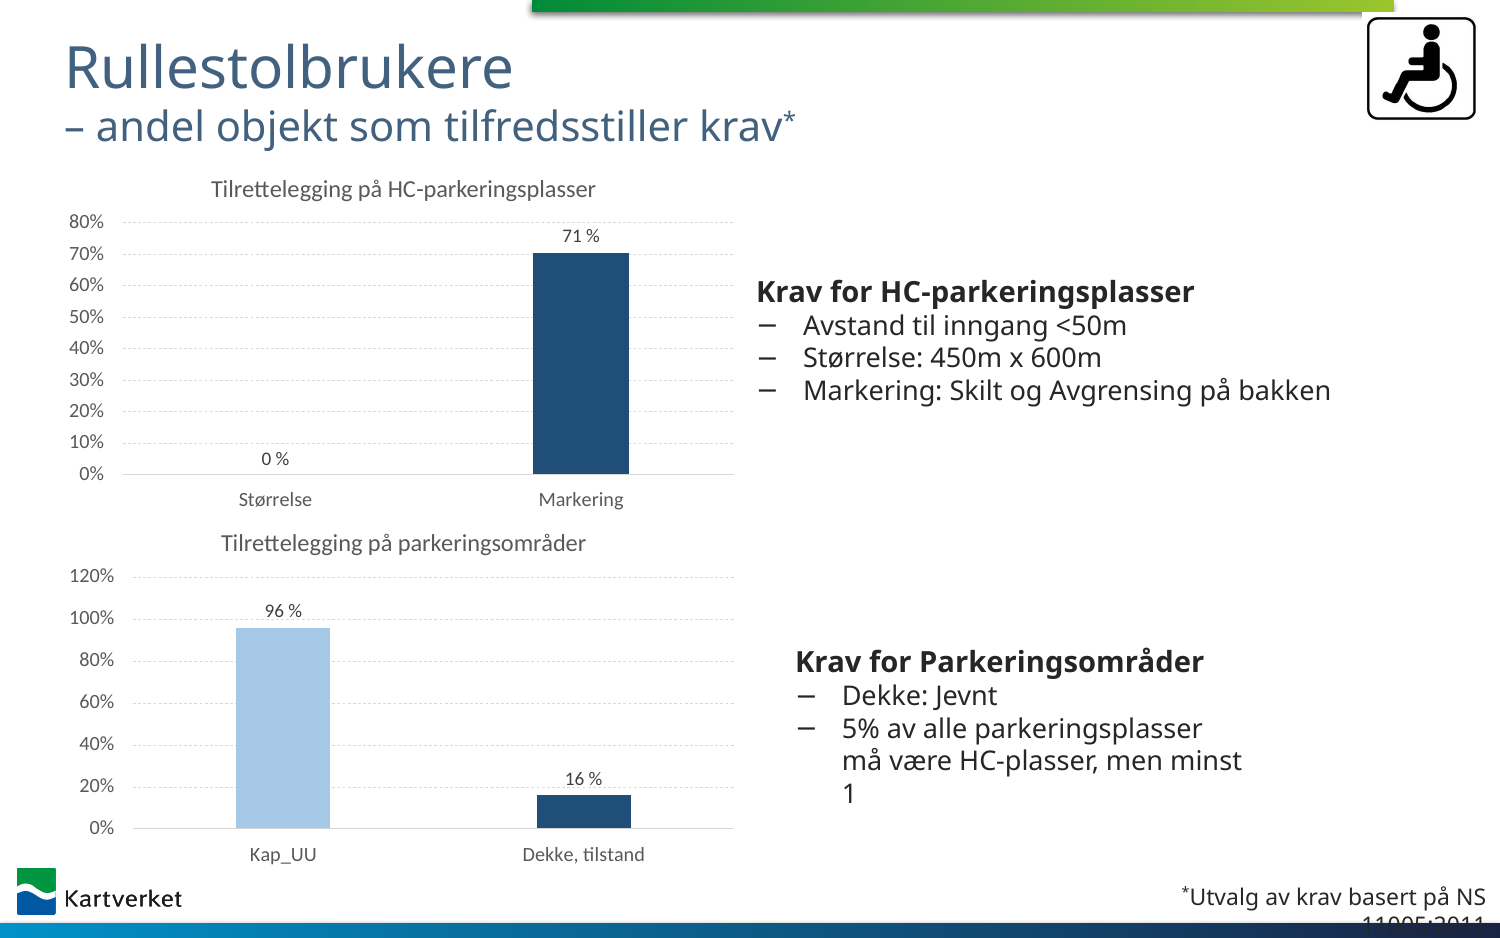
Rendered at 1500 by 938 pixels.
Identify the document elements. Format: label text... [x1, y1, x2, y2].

text_box Rullestolbrukere – andel objekt som tilfredsstiller krav* [49, 25, 1431, 158]
text_box Krav for HC-parkeringsplasser Avstand til inngang <50m Størrelse: 450m x 600m Markering: Skilt og Avgrensing på bakken [750, 265, 1346, 413]
picture [62, 166, 746, 519]
picture [1362, 12, 1481, 126]
text_box *Utvalg av krav basert på NS 11005:2011 [1068, 873, 1500, 938]
text_box Krav for Parkeringsområder Dekke: Jevnt 5% av alle parkeringsplasser må være HC-plasser, men minst 1 [780, 636, 1261, 816]
picture [62, 520, 746, 874]
